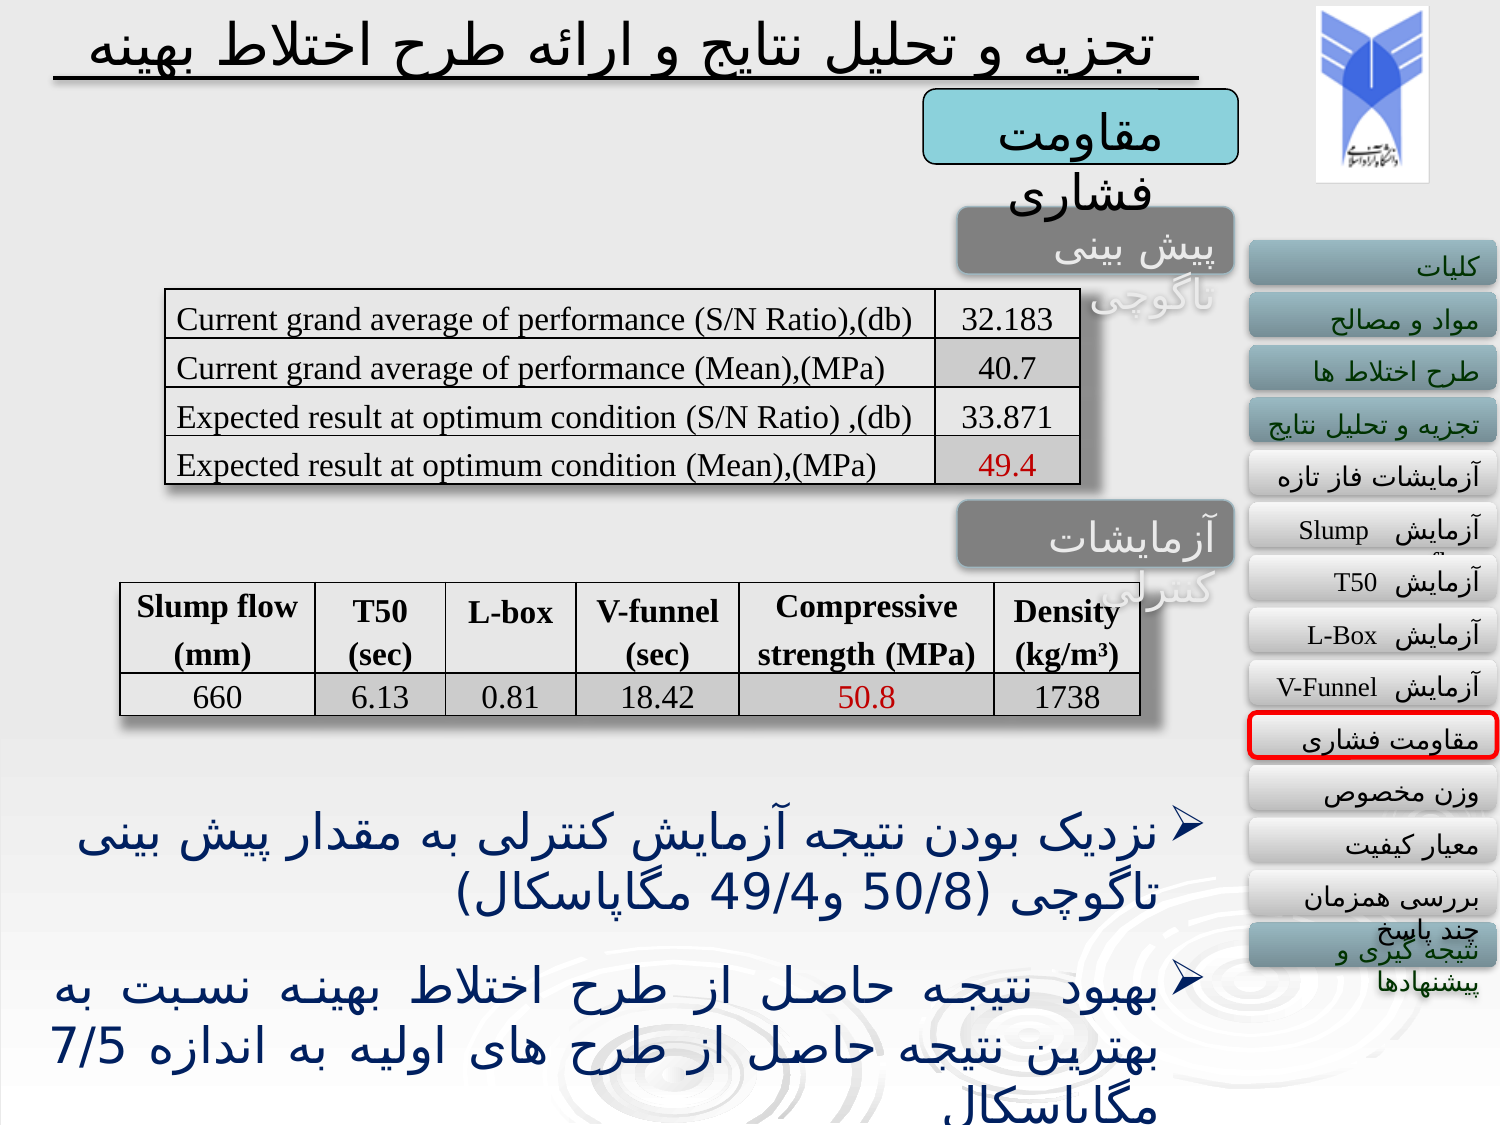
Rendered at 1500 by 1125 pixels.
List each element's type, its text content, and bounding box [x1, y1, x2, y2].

table_header Current grand average of performance (S/N Ratio),(db) [166, 290, 934, 337]
picture [1316, 6, 1432, 185]
table_cell 660 [121, 674, 314, 715]
text_box مقاومت فشاری [1249, 713, 1497, 758]
text_box آزمایشات کنترلی [956, 499, 1236, 569]
table_cell 18.42 [577, 674, 738, 715]
table_cell Expected result at optimum condition (Mean),(MPa) [166, 436, 934, 483]
text_box مواد و مصالح [1249, 292, 1497, 338]
table_cell Expected result at optimum condition (S/N Ratio) ,(db) [166, 388, 934, 435]
text_box آزمایشات فاز تازه [1249, 449, 1497, 495]
table_cell 49.4 [936, 436, 1079, 483]
text_box نتیجه گیری و پیشنهادها [1249, 923, 1497, 968]
table_header 32.183 [936, 290, 1079, 337]
text_box آزمايش Slump flow [1249, 502, 1497, 548]
text_box کلیات [1249, 239, 1497, 285]
table_cell 1738 [995, 674, 1139, 715]
table_cell 6.13 [316, 674, 445, 715]
text_box تجزیه و تحلیل نتایج [1249, 397, 1497, 443]
table_cell Current grand average of performance (Mean),(MPa) [166, 339, 934, 386]
text_box مقاومت فشاری [923, 88, 1239, 164]
text_box معیار کیفیت [1249, 817, 1497, 863]
table_cell 33.871 [936, 388, 1079, 435]
table_cell 50.8 [740, 674, 993, 715]
table_cell 0.81 [446, 674, 575, 715]
table_header L-box [446, 583, 575, 672]
text_box طرح اختلاط ها [1249, 344, 1497, 390]
text_box وزن مخصوص [1249, 764, 1497, 810]
table_header Slump flow (mm) [121, 583, 314, 672]
subtitle تجزیه و تحلیل نتایج و ارائه طرح اختلاط بهینه [0, 0, 1246, 1125]
text_box آزمايش V-Funnel [1249, 660, 1497, 705]
table_header Density (kg/m³) [995, 583, 1139, 672]
text_box بهبود نتیجه حاصل از طرح اختلاط بهینه نسبت به بهترین نتیجه حاصل از طرح های اولیه به اندازه 7/5 مگاپاسکال [29, 945, 1223, 1125]
text_box آزمایش T50 [1249, 554, 1497, 600]
table_cell 40.7 [936, 339, 1079, 386]
text_box نزدیک بودن نتیجه آزمایش کنترلی به مقدار پیش بینی تاگوچی (50/8 و49/4 مگاپاسکال) [17, 792, 1223, 927]
table_header T50 (sec) [316, 583, 445, 672]
text_box بررسی همزمان چند پاسخ [1249, 869, 1497, 915]
text_box آزمايش L-Box [1249, 607, 1497, 653]
text_box پیش بینی تاگوچی [956, 205, 1236, 275]
table_header V-funnel (sec) [577, 583, 738, 672]
table_header Compressive strength (MPa) [740, 583, 993, 672]
